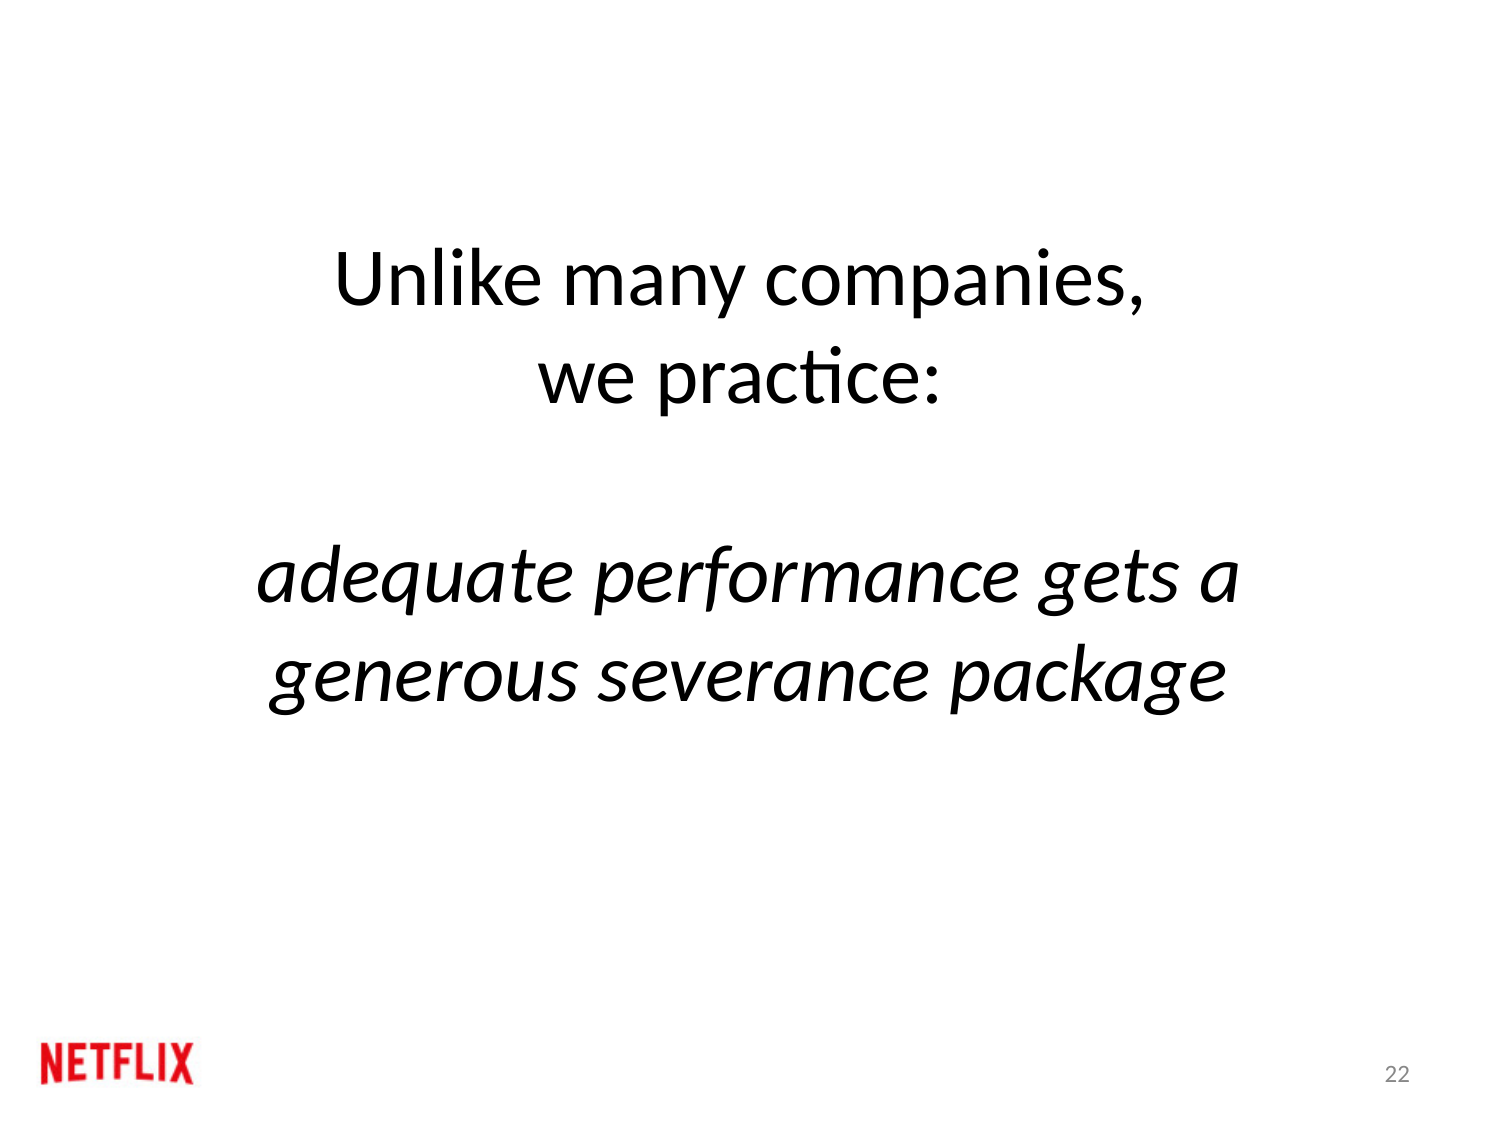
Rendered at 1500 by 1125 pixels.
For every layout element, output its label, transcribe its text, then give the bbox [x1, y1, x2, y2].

picture [24, 1024, 211, 1104]
title Unlike many companies, we practice: adequate performance gets a generous severance package [112, 349, 1388, 591]
slide_number ‹#› [1074, 1042, 1425, 1103]
